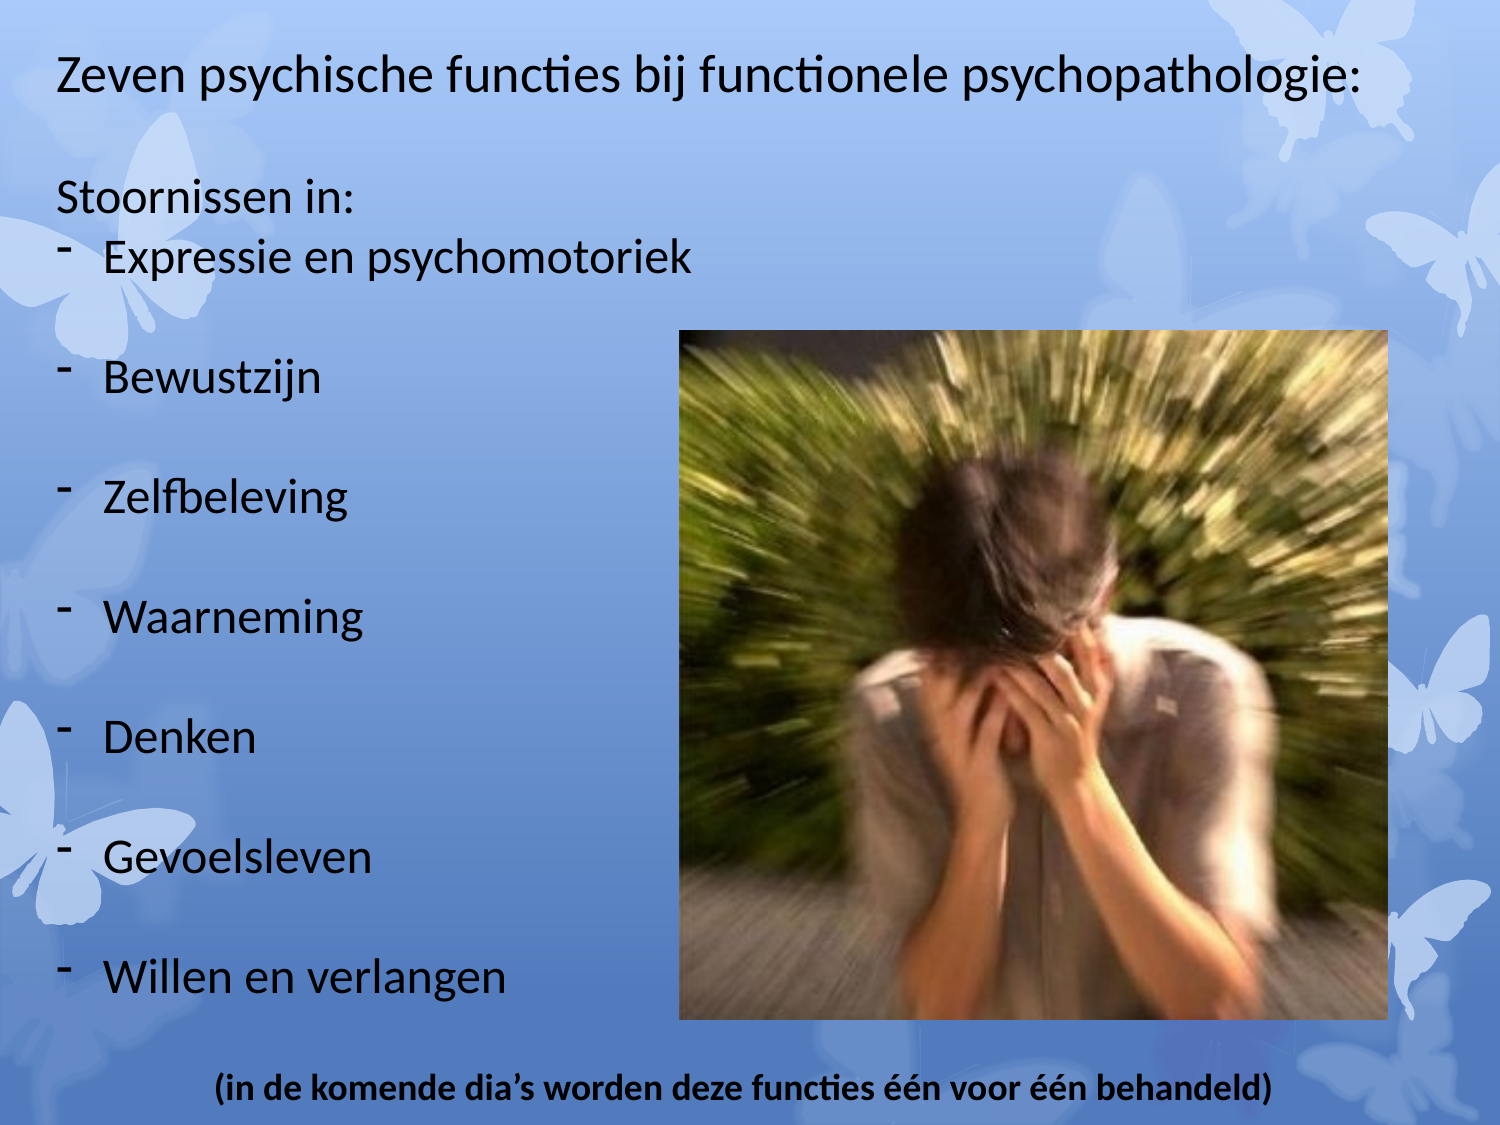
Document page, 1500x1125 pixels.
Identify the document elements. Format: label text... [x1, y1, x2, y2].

text_box Zeven psychische functies bij functionele psychopathologie: Stoornissen in: Expressie en psychomotoriek Bewustzijn Zelfbeleving Waarneming Denken Gevoelsleven Willen en verlangen (in de komende dia’s worden deze functies één voor één behandeld) [41, 30, 1447, 1116]
picture [678, 330, 1389, 1020]
